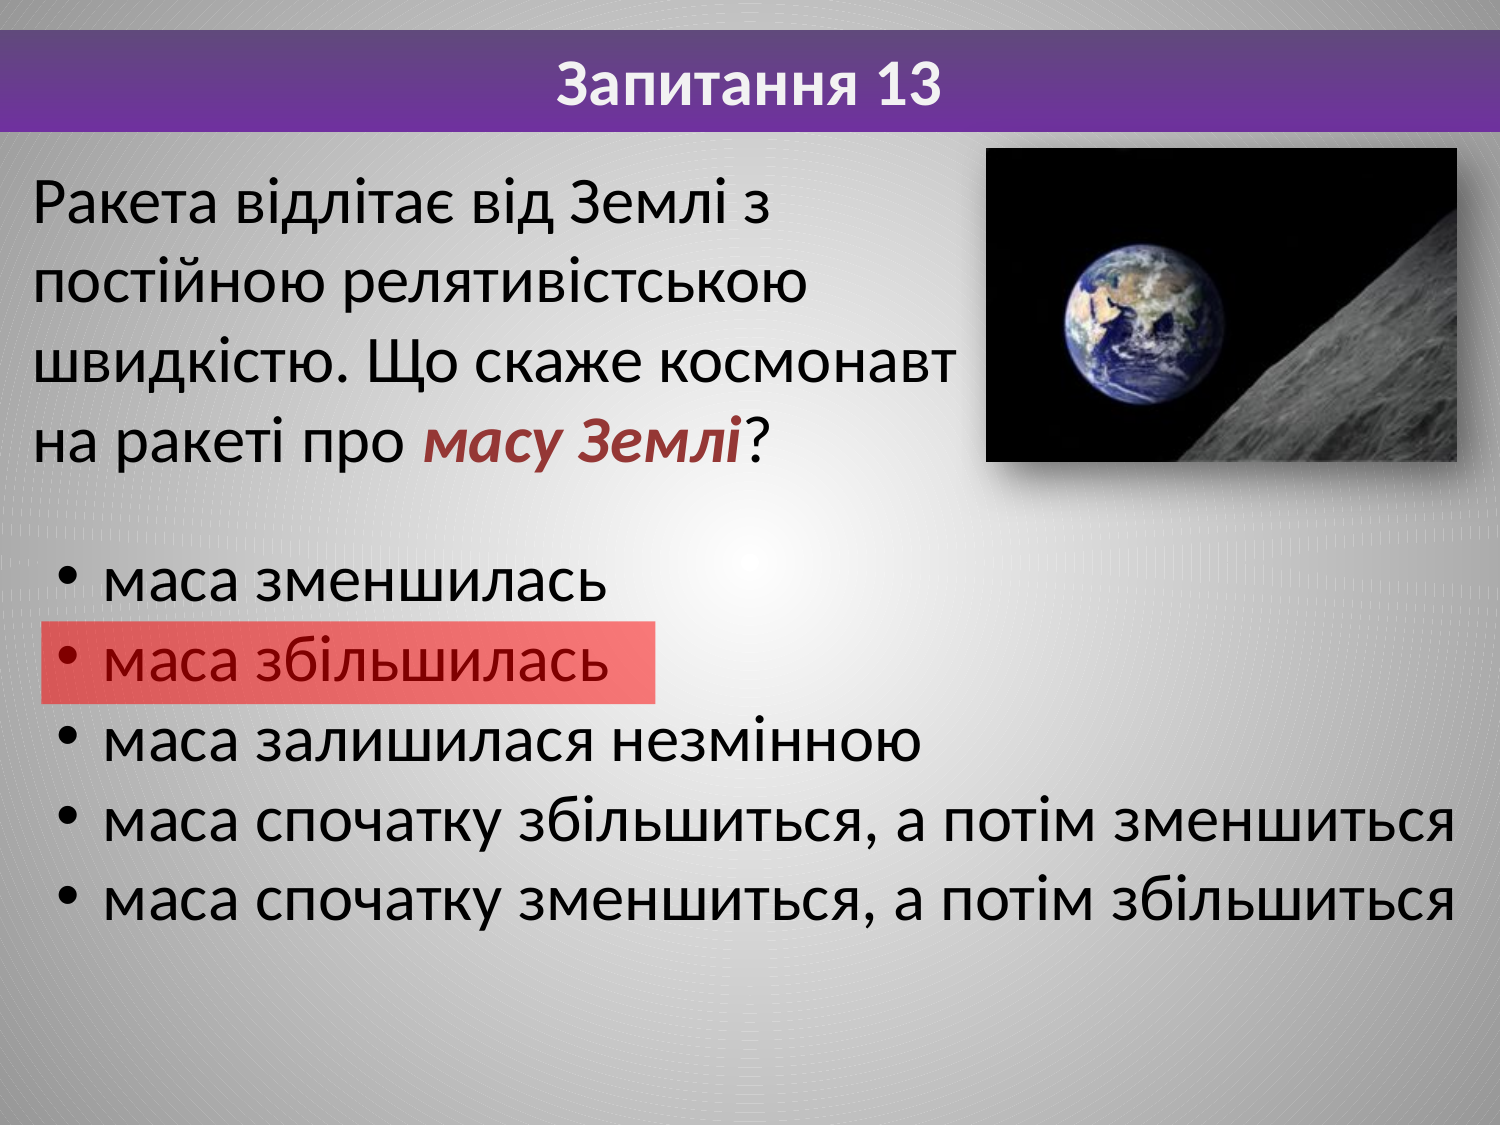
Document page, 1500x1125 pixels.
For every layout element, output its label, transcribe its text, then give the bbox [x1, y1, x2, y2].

picture [985, 148, 1457, 462]
text_box маса зменшилась маса збільшилась маса залишилася незмінною маса спочатку збільшиться, а потім зменшиться маса спочатку зменшиться, а потім збільшиться [41, 527, 1481, 942]
text_box [39, 619, 658, 706]
text_box Запитання 13 [0, 30, 1500, 132]
text_box Ракета відлітає від Землі з постійною релятивістською швидкістю. Що скаже космонавт на ракеті про масу Землі? [17, 148, 981, 484]
